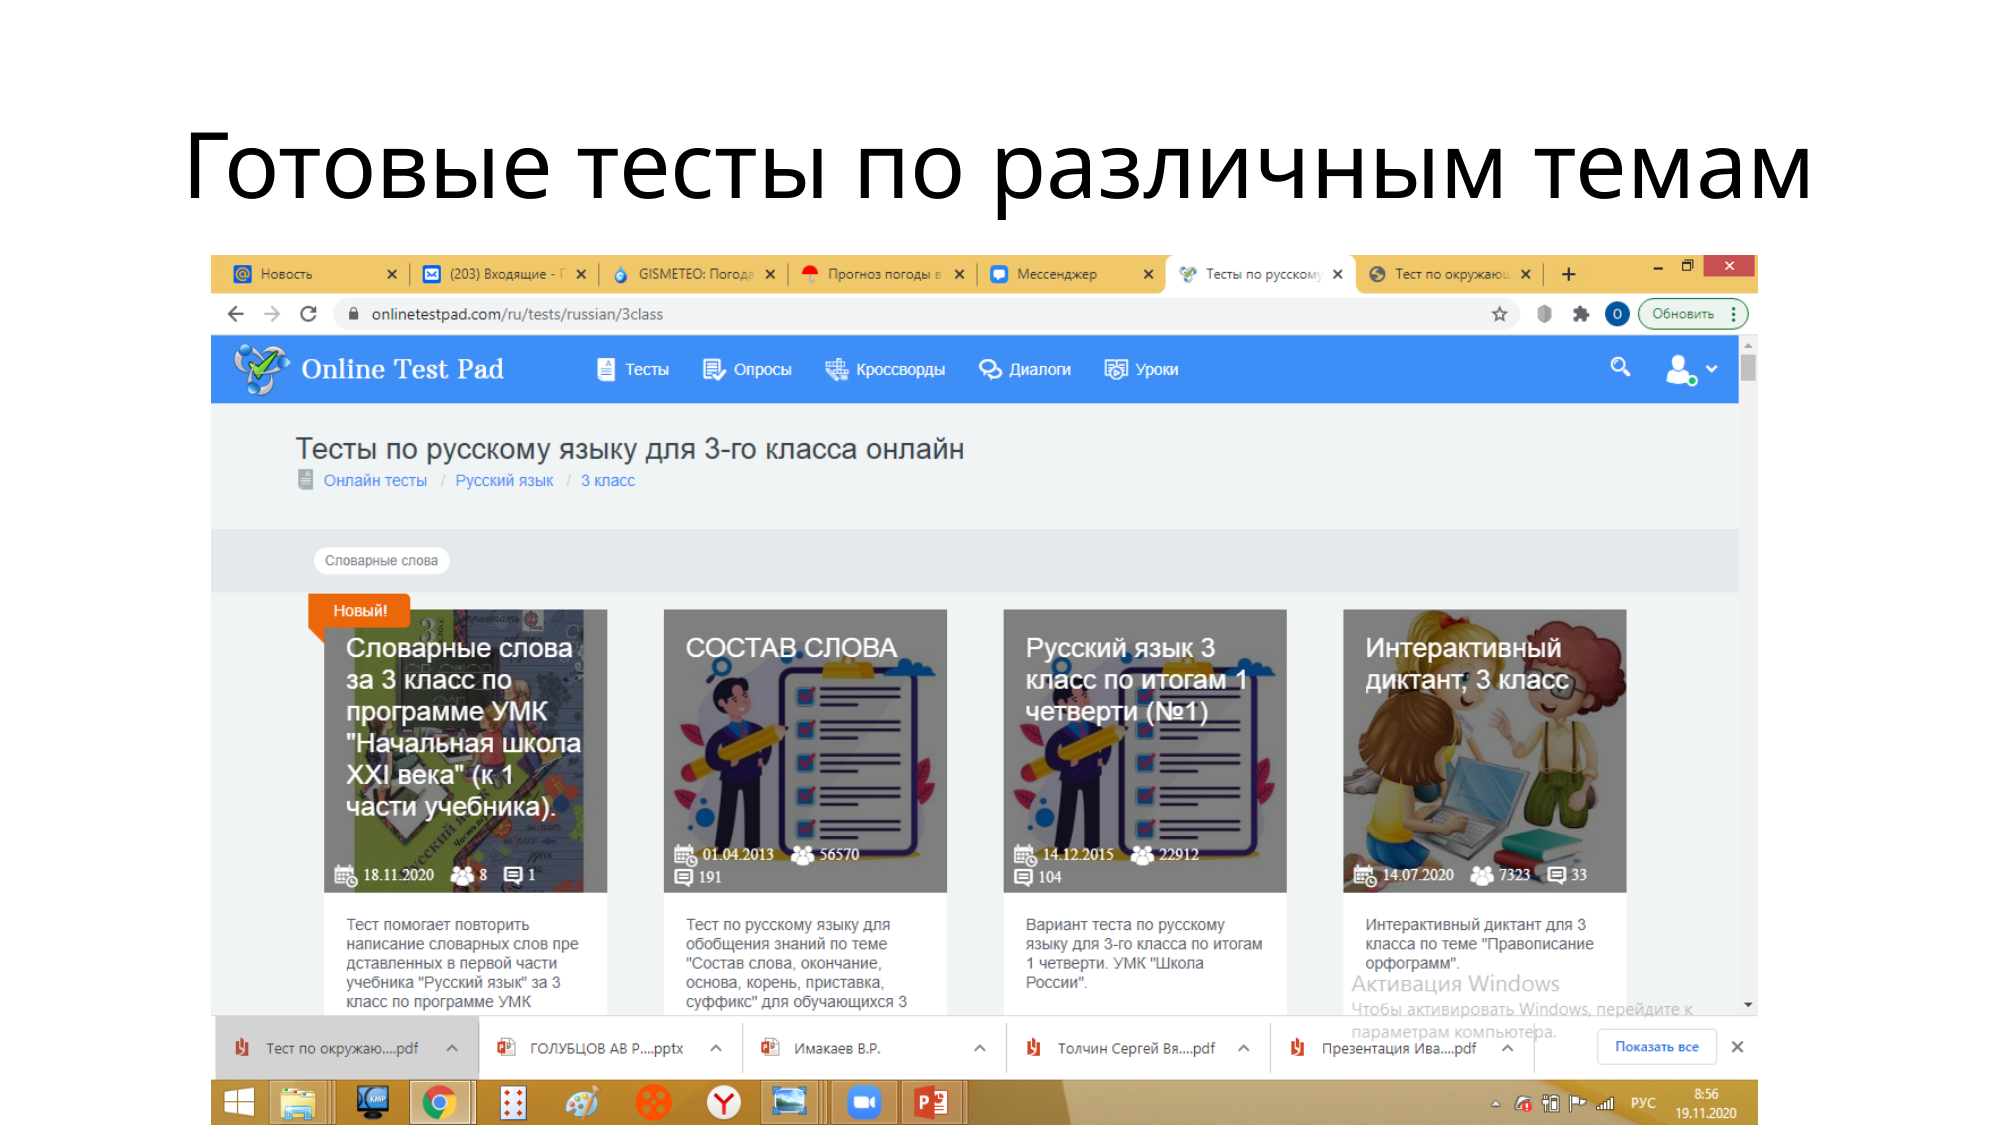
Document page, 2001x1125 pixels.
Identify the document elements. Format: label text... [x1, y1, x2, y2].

title Готовые тесты по различным темам [137, 59, 1863, 278]
picture [211, 255, 1758, 1125]
